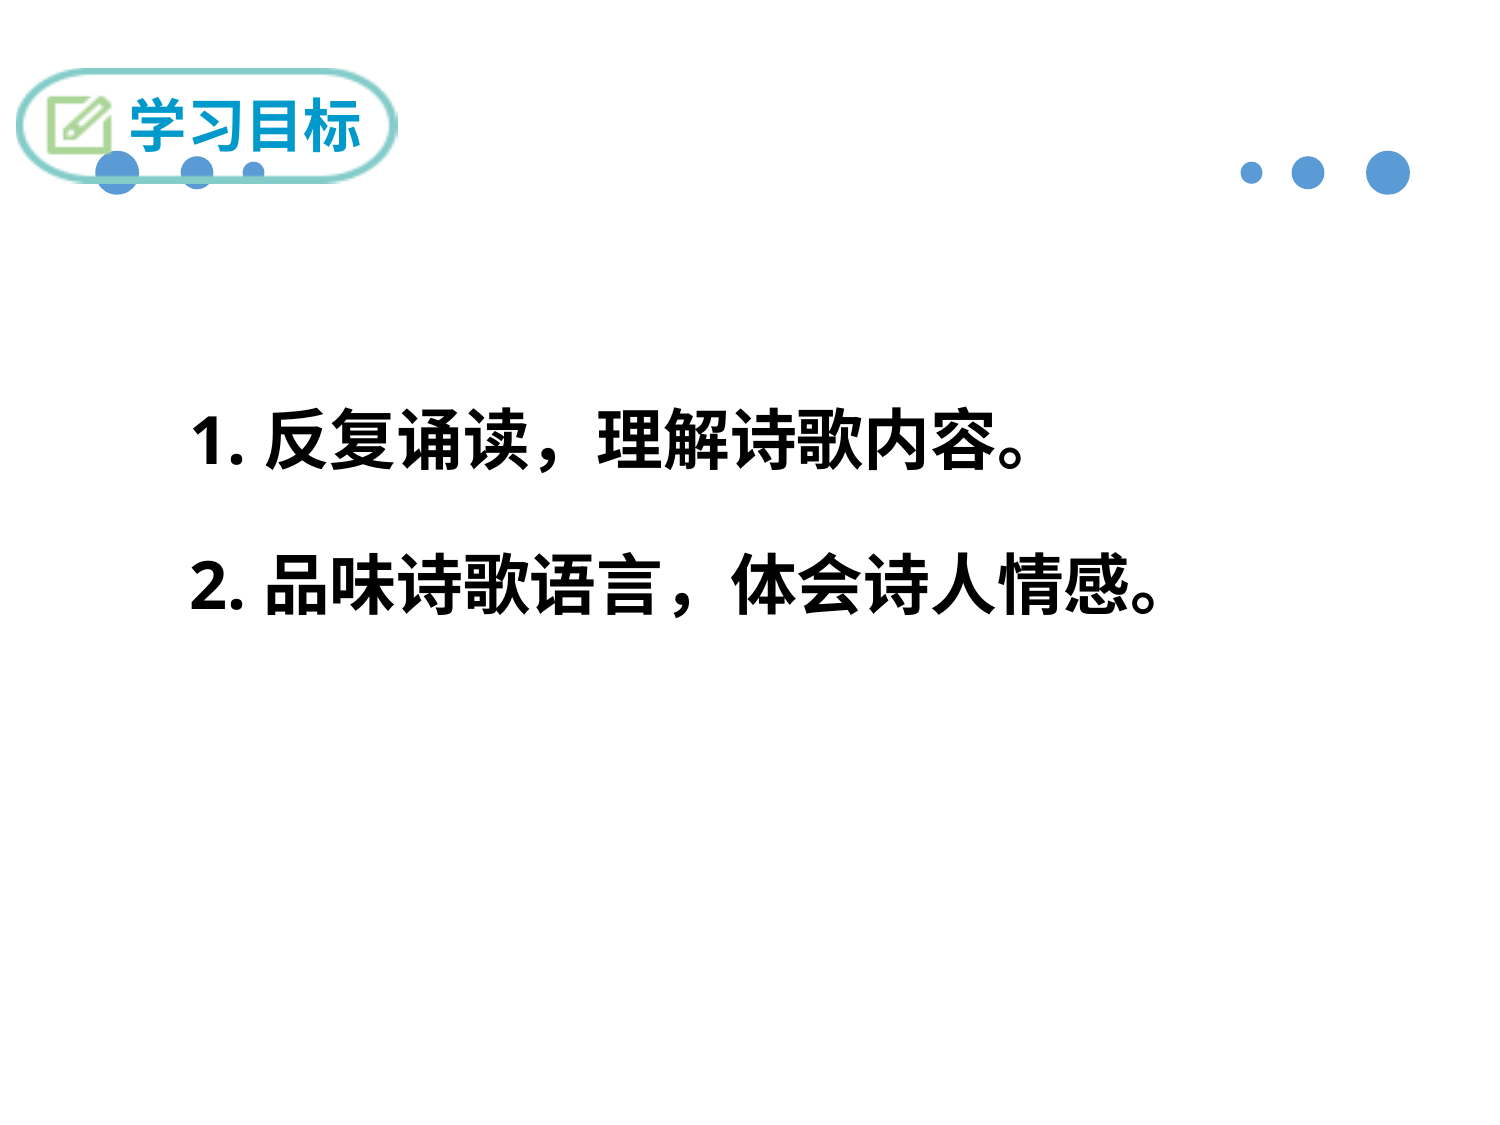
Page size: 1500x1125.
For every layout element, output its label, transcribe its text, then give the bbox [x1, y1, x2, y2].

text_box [16, 68, 398, 184]
text_box 1.反复诵读，理解诗歌内容。 2.品味诗歌语言，体会诗人情感。 [178, 352, 1267, 629]
text_box [725, 537, 775, 588]
